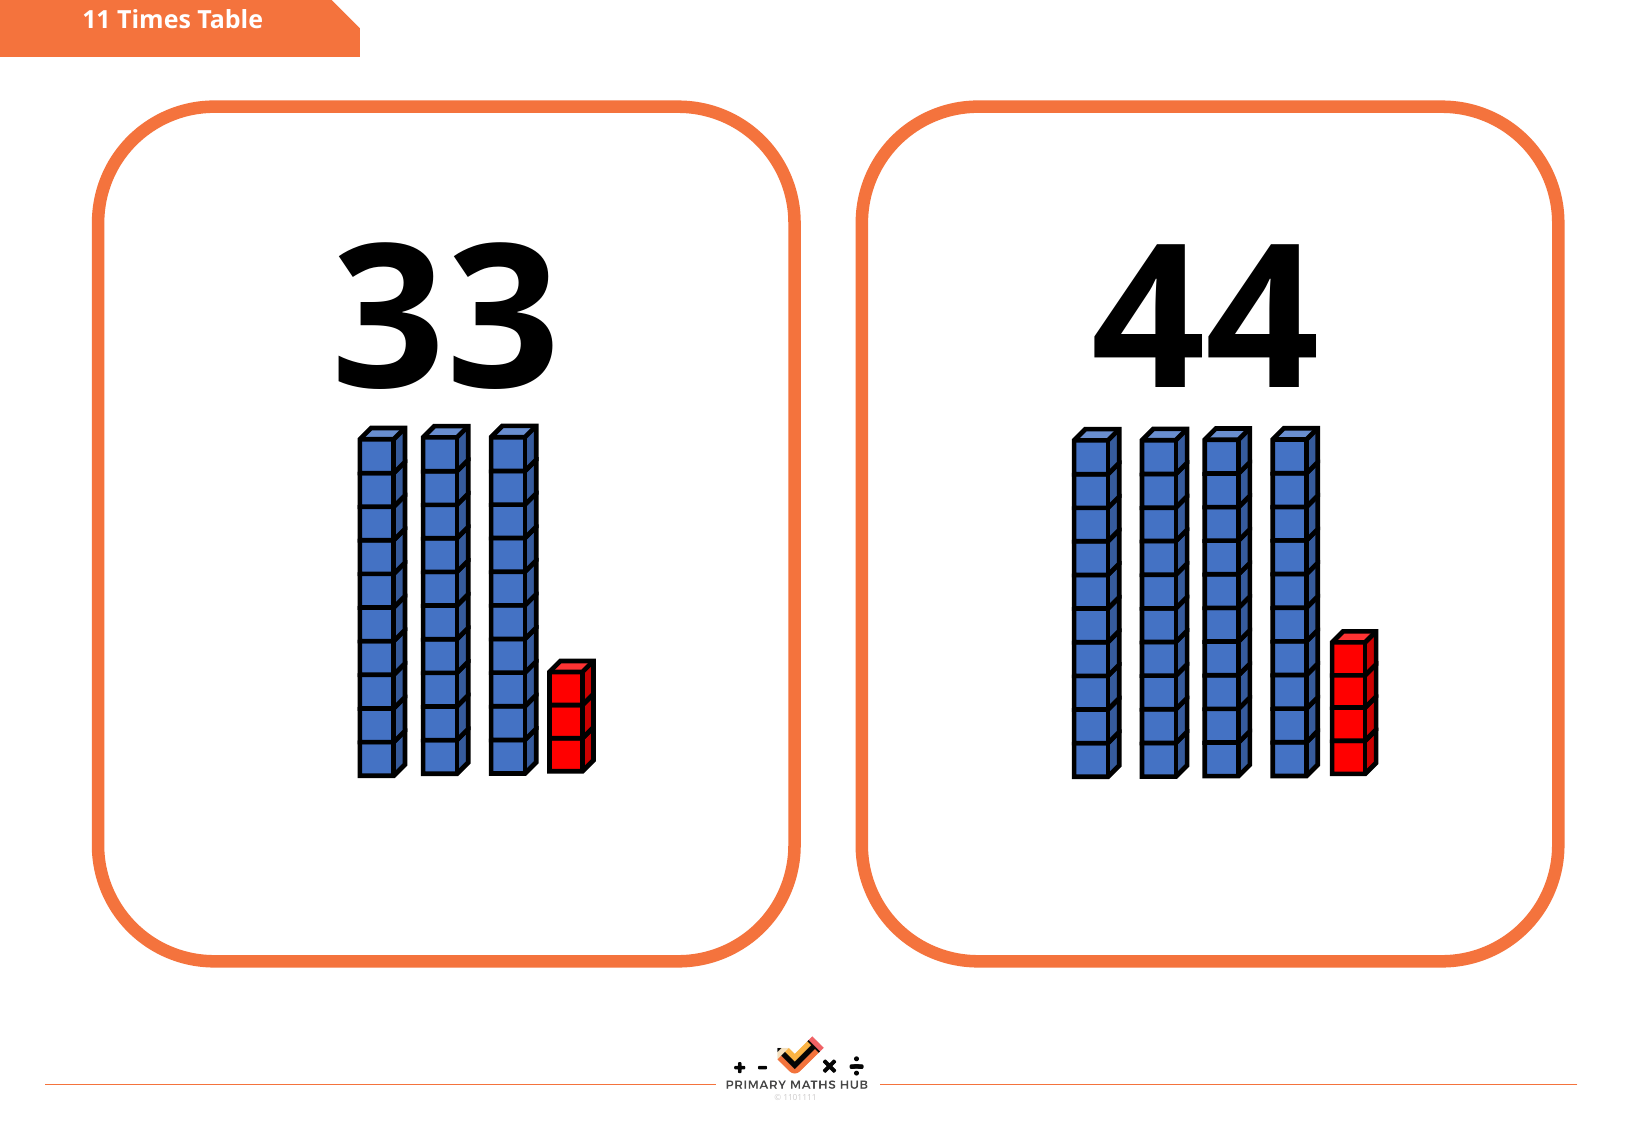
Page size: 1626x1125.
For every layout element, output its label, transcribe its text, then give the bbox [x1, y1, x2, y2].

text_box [549, 660, 594, 772]
text_box © 1101111 [720, 1084, 870, 1110]
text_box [423, 426, 469, 774]
text_box 11 Times Table [0, 0, 361, 58]
text_box [96, 207, 796, 963]
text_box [1074, 429, 1120, 777]
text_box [359, 427, 405, 776]
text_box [1272, 428, 1318, 776]
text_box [491, 425, 537, 774]
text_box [1332, 631, 1377, 774]
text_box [1141, 428, 1188, 777]
text_box [869, 105, 1551, 179]
text_box 33 [98, 179, 795, 435]
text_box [1204, 428, 1250, 777]
picture [722, 1034, 872, 1094]
text_box [105, 105, 788, 179]
text_box [860, 187, 1560, 963]
text_box 44 [857, 179, 1554, 435]
